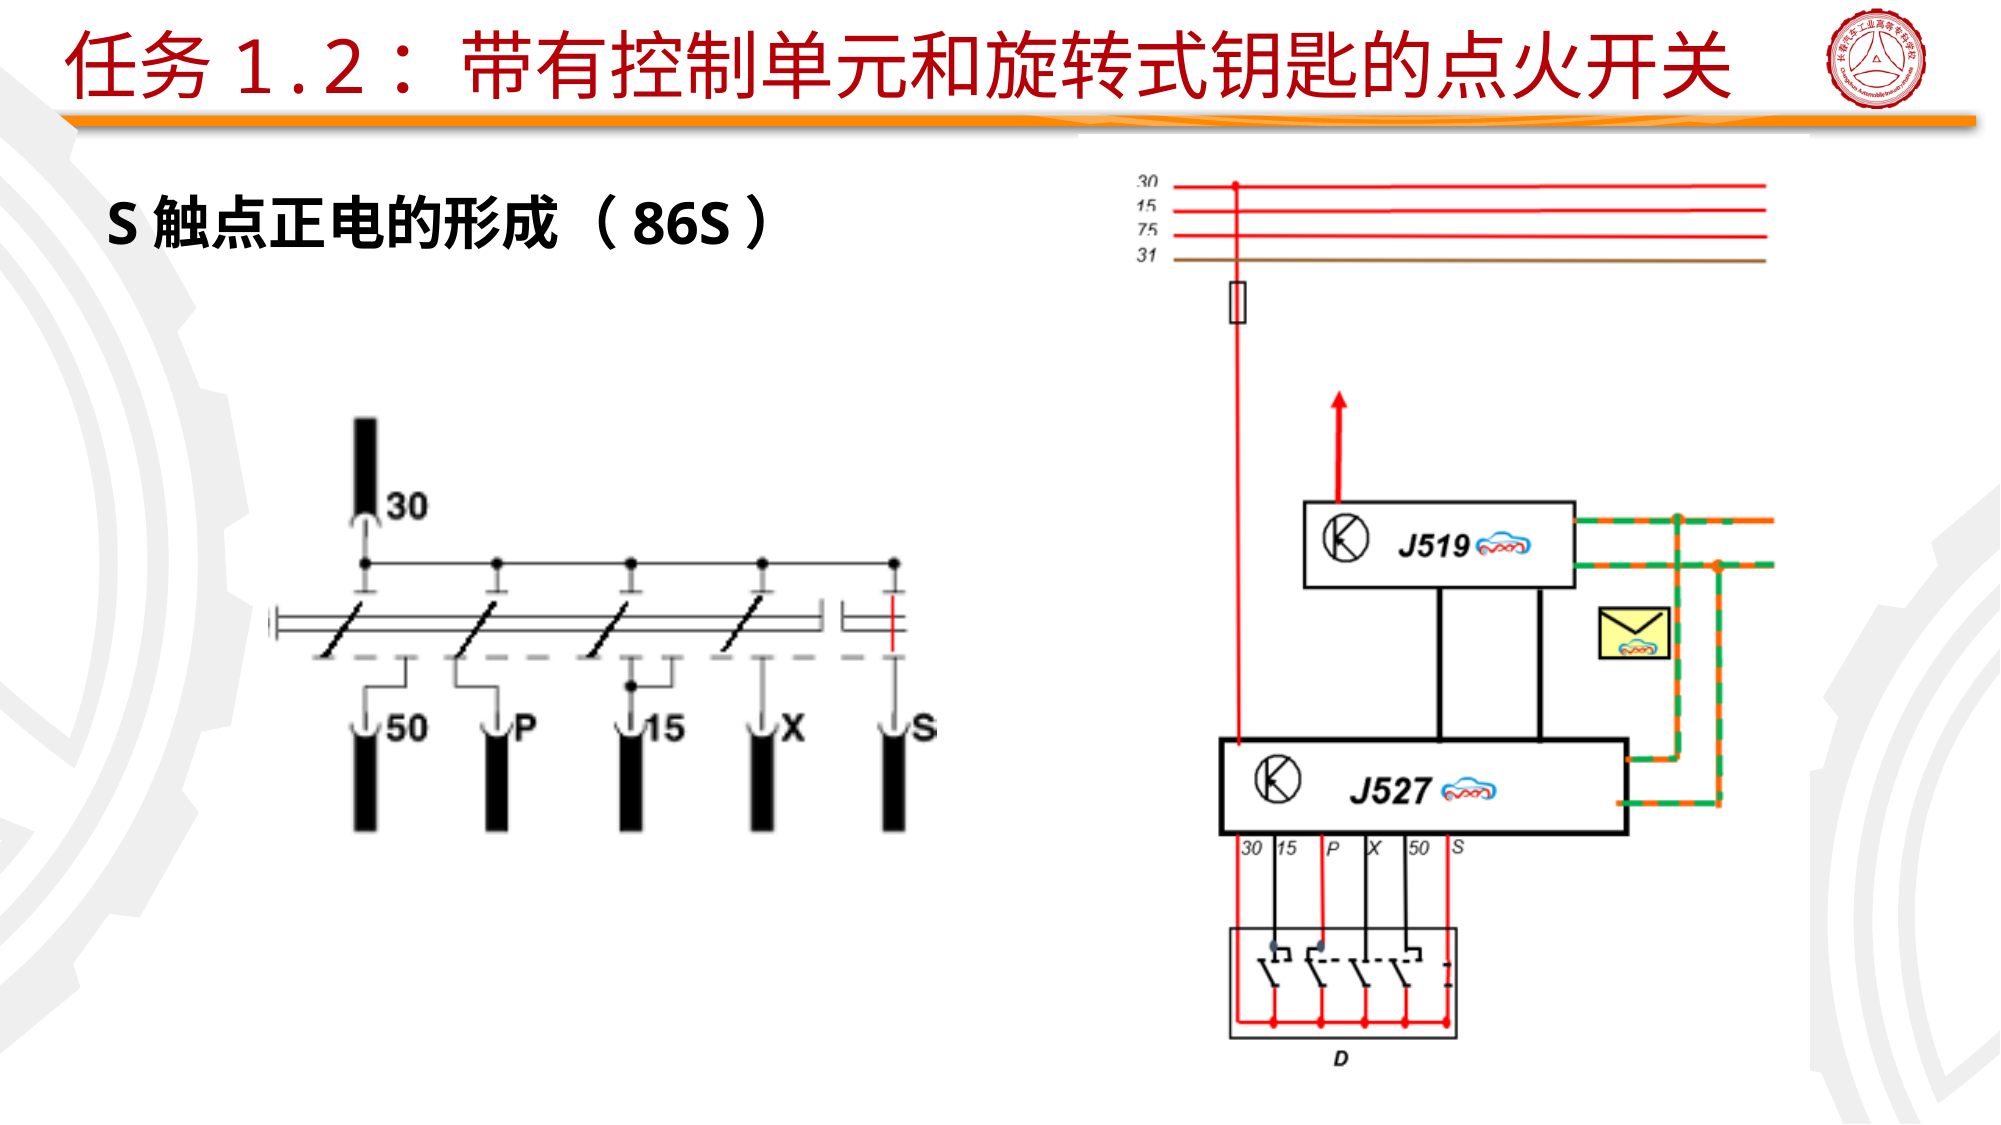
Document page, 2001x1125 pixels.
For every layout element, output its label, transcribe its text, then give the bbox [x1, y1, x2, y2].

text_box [268, 404, 937, 863]
text_box 任务1.2：带有控制单元和旋转式钥匙的点火开关 [49, 21, 1752, 121]
picture [1826, 8, 1926, 109]
text_box S触点正电的形成（86S） [91, 178, 819, 264]
picture [1078, 134, 1810, 1104]
